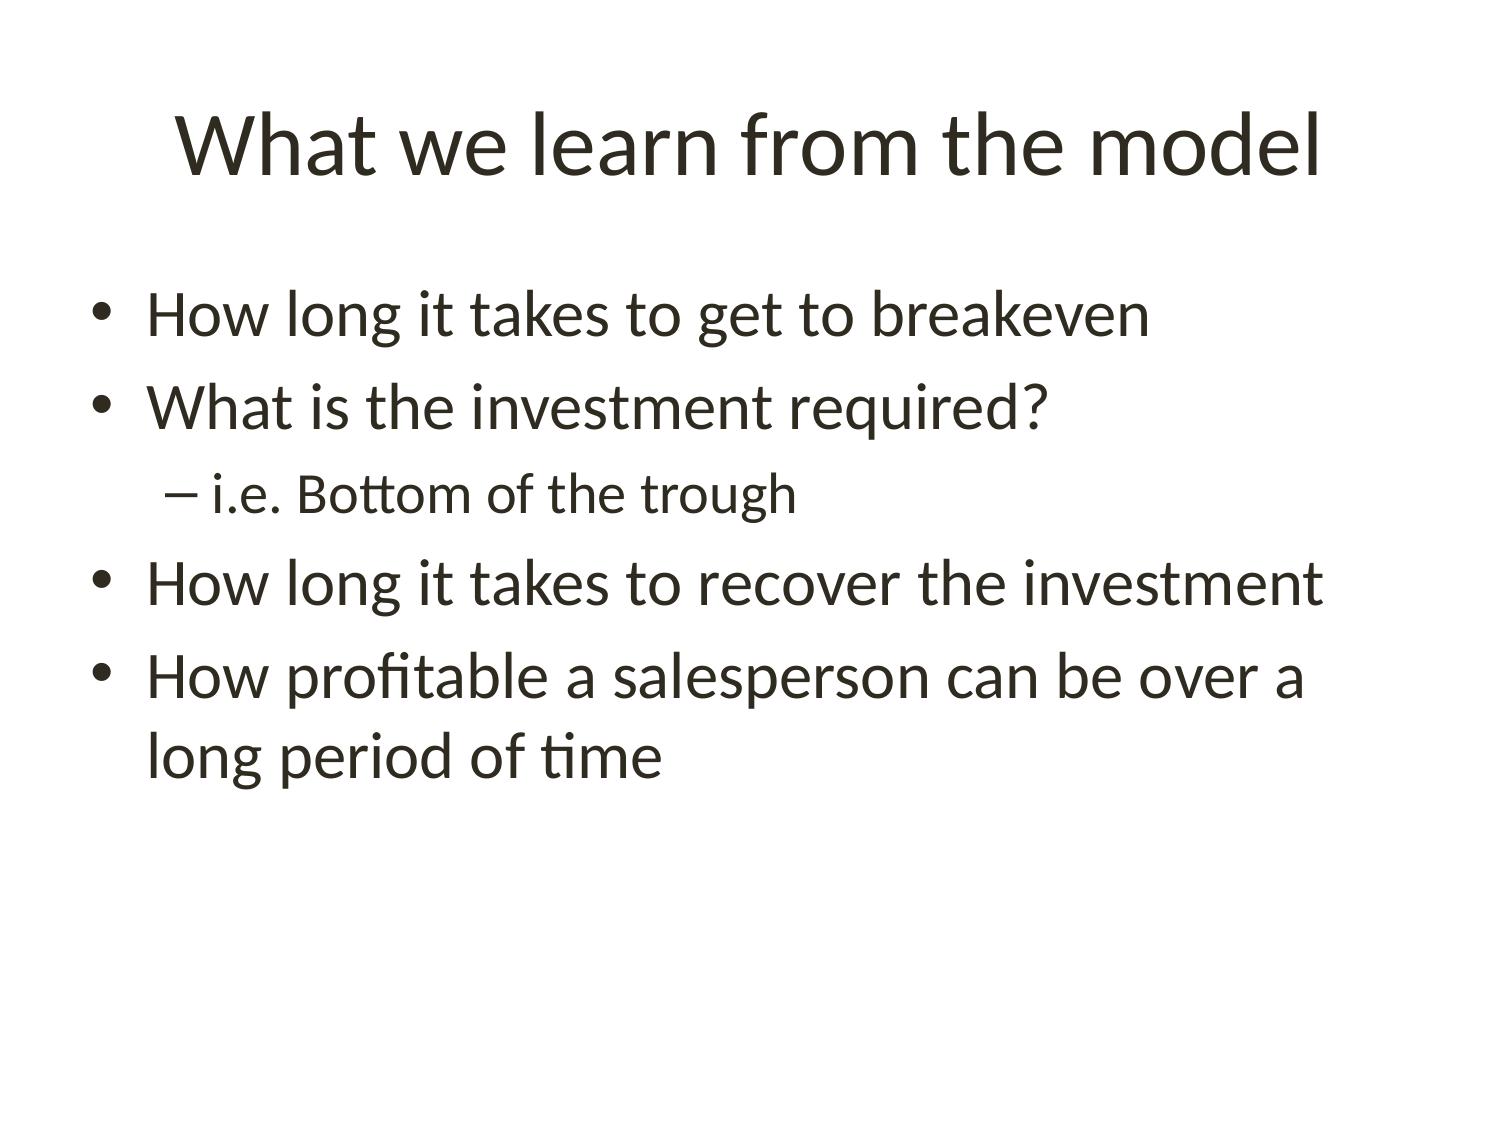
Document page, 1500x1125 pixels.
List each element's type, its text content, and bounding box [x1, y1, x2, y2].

title What we learn from the model [75, 45, 1425, 233]
list How long it takes to get to breakeven What is the investment required? i.e. Bottom of the trough How long it takes to recover the investment How profitable a salesperson can be over a long period of time [75, 262, 1425, 1005]
